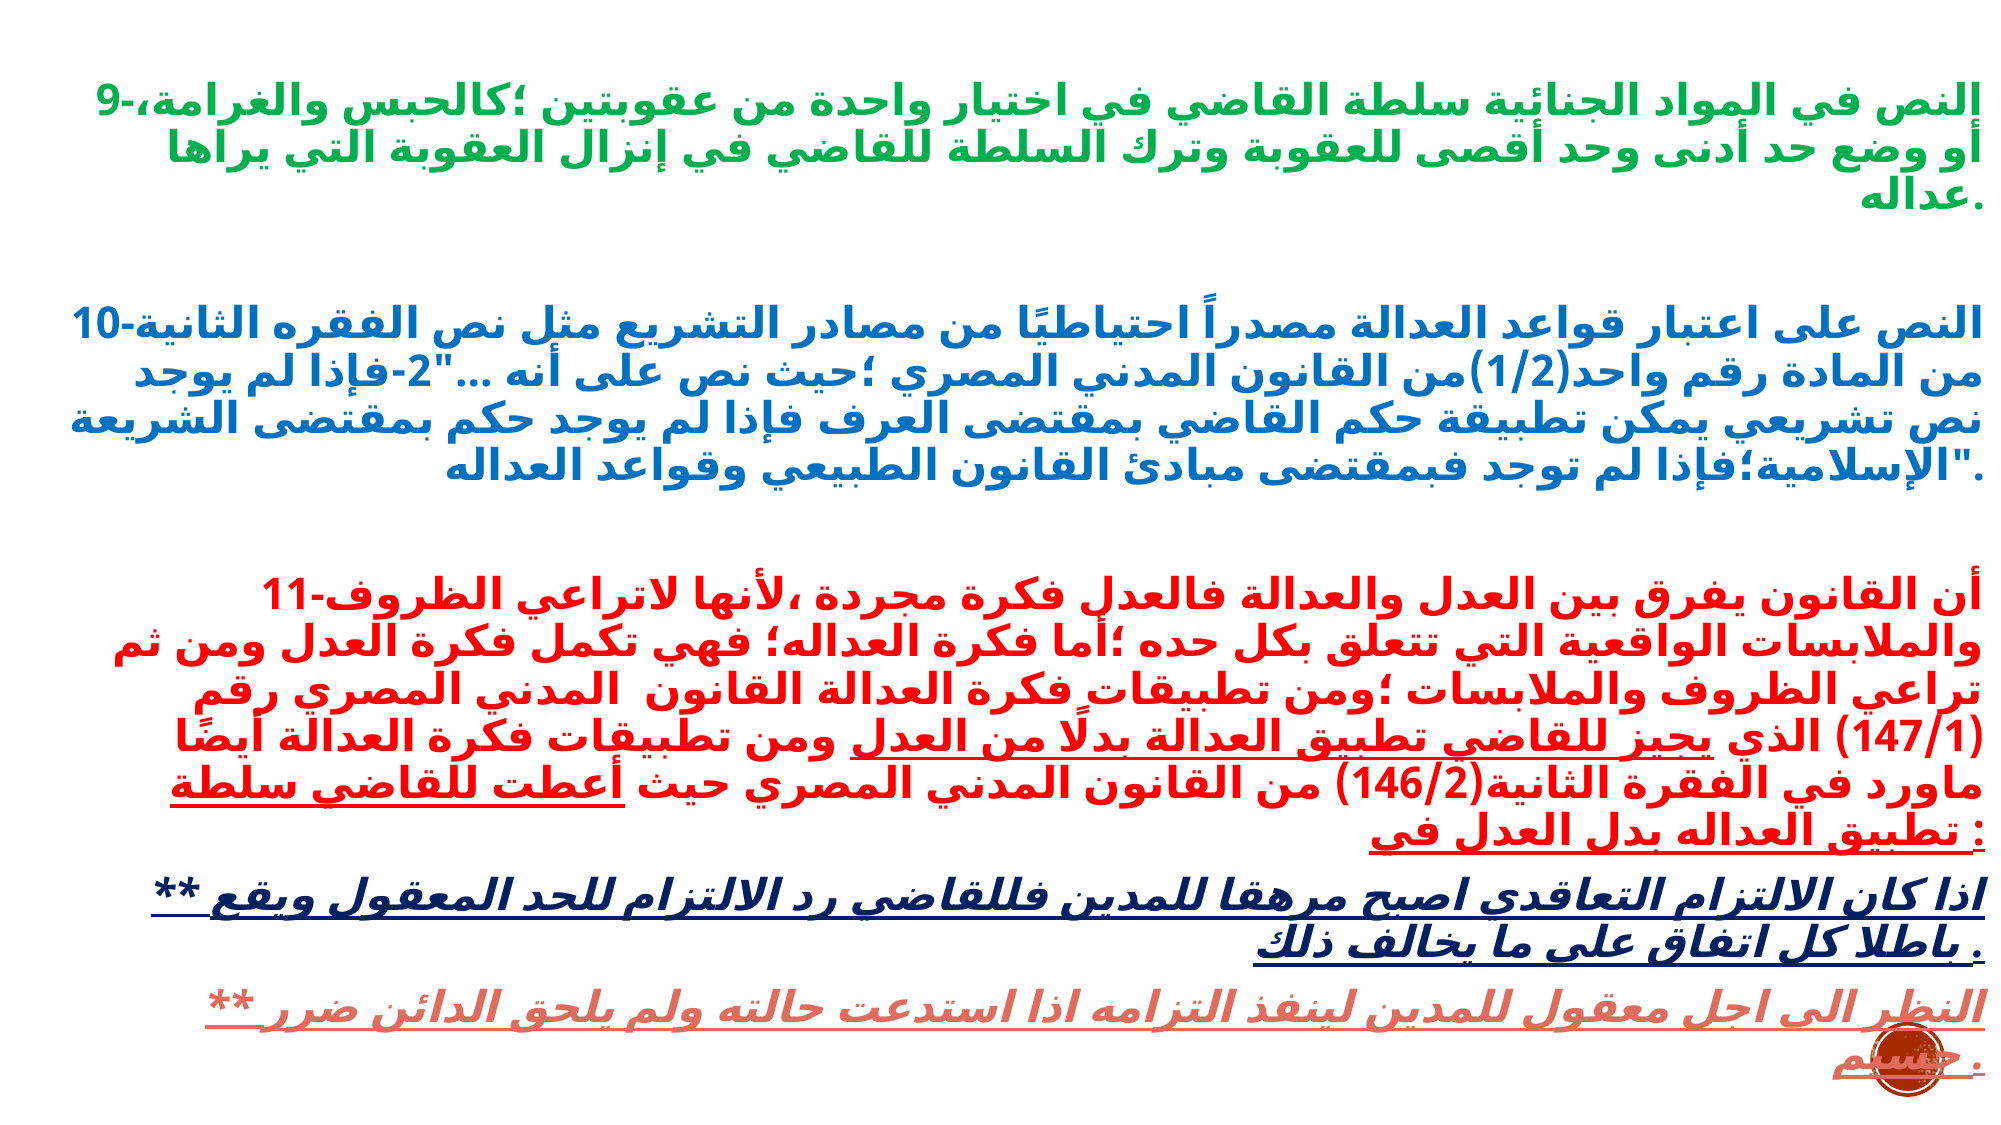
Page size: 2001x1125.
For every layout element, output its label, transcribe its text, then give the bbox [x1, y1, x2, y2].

list 9-النص في المواد الجنائية سلطة القاضي في اختيار واحدة من عقوبتين ؛كالحبس والغرامة، أو وضع حد أدنى وحد أقصى للعقوبة وترك السلطة للقاضي في إنزال العقوبة التي يراها عداله. 10-النص على اعتبار قواعد العدالة مصدراً احتياطيًا من مصادر التشريع مثل نص الفقره الثانية من المادة رقم واحد(1/2)من القانون المدني المصري ؛حيث نص على أنه ..."2-فإذا لم يوجد نص تشريعي يمكن تطبيقة حكم القاضي بمقتضى العرف فإذا لم يوجد حكم بمقتضى الشريعة الإسلامية؛فإذا لم توجد فبمقتضى مبادئ القانون الطبيعي وقواعد العداله". 11-أن القانون يفرق بين العدل والعدالة فالعدل فكرة مجردة ،لأنها لاتراعي الظروف والملابسات الواقعية التي تتعلق بكل حده ؛أما فكرة العداله؛ فهي تكمل فكرة العدل ومن ثم تراعي الظروف والملابسات ؛ومن تطبيقات فكرة العدالة القانون المدني المصري رقم (147/1) الذي يجيز للقاضي تطبيق العدالة بدلًا من العدل ومن تطبيقات فكرة العدالة أيضًا ماورد في الفقرة الثانية(146/2) من القانون المدني المصري حيث أعطت للقاضي سلطة تطبيق العداله بدل العدل في : ** اذا كان الالتزام التعاقدي اصبح مرهقا للمدين فللقاضي رد الالتزام للحد المعقول ويقع باطلا كل اتفاق على ما يخالف ذلك . ** النظر الى اجل معقول للمدين لينفذ التزامه اذا استدعت حالته ولم يلحق الدائن ضرر جسيم . [27, 0, 2000, 1090]
